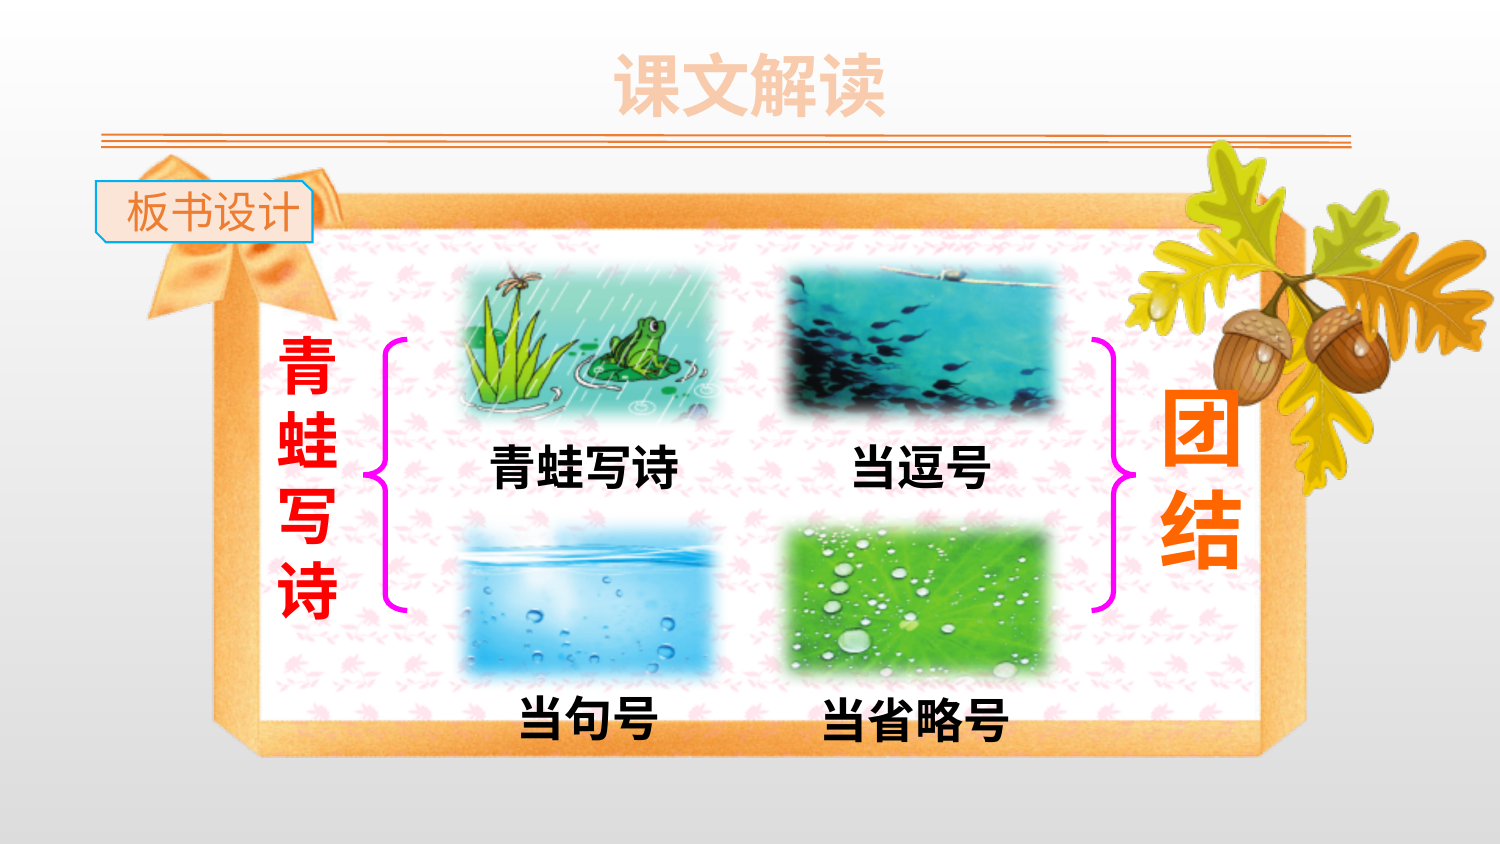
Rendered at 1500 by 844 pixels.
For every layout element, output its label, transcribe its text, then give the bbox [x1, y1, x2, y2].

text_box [771, 253, 1071, 504]
picture [125, 131, 1500, 758]
picture [125, 183, 311, 240]
text_box [94, 180, 114, 244]
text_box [101, 134, 1115, 148]
text_box 课文解读 [601, 36, 899, 131]
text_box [769, 512, 1065, 757]
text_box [449, 512, 729, 754]
text_box 板书设计 [114, 179, 125, 244]
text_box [449, 254, 730, 504]
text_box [1091, 339, 1257, 611]
